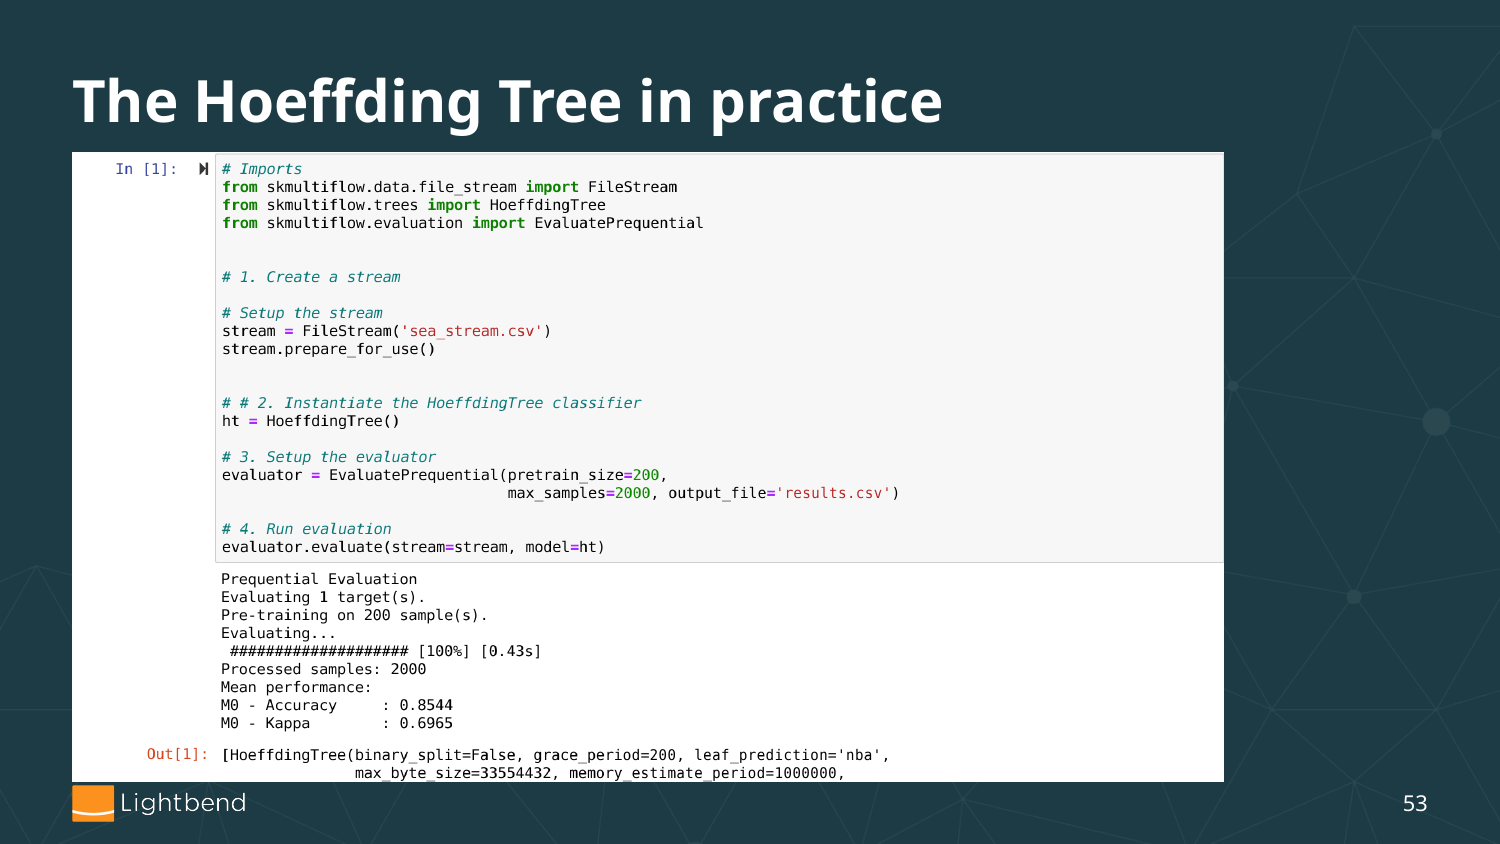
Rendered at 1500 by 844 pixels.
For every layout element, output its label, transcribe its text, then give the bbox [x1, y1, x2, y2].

picture [72, 785, 245, 822]
picture [71, 152, 1224, 783]
title The Hoeffding Tree in practice [72, 54, 1428, 153]
slide_number ‹#› [1090, 782, 1428, 827]
